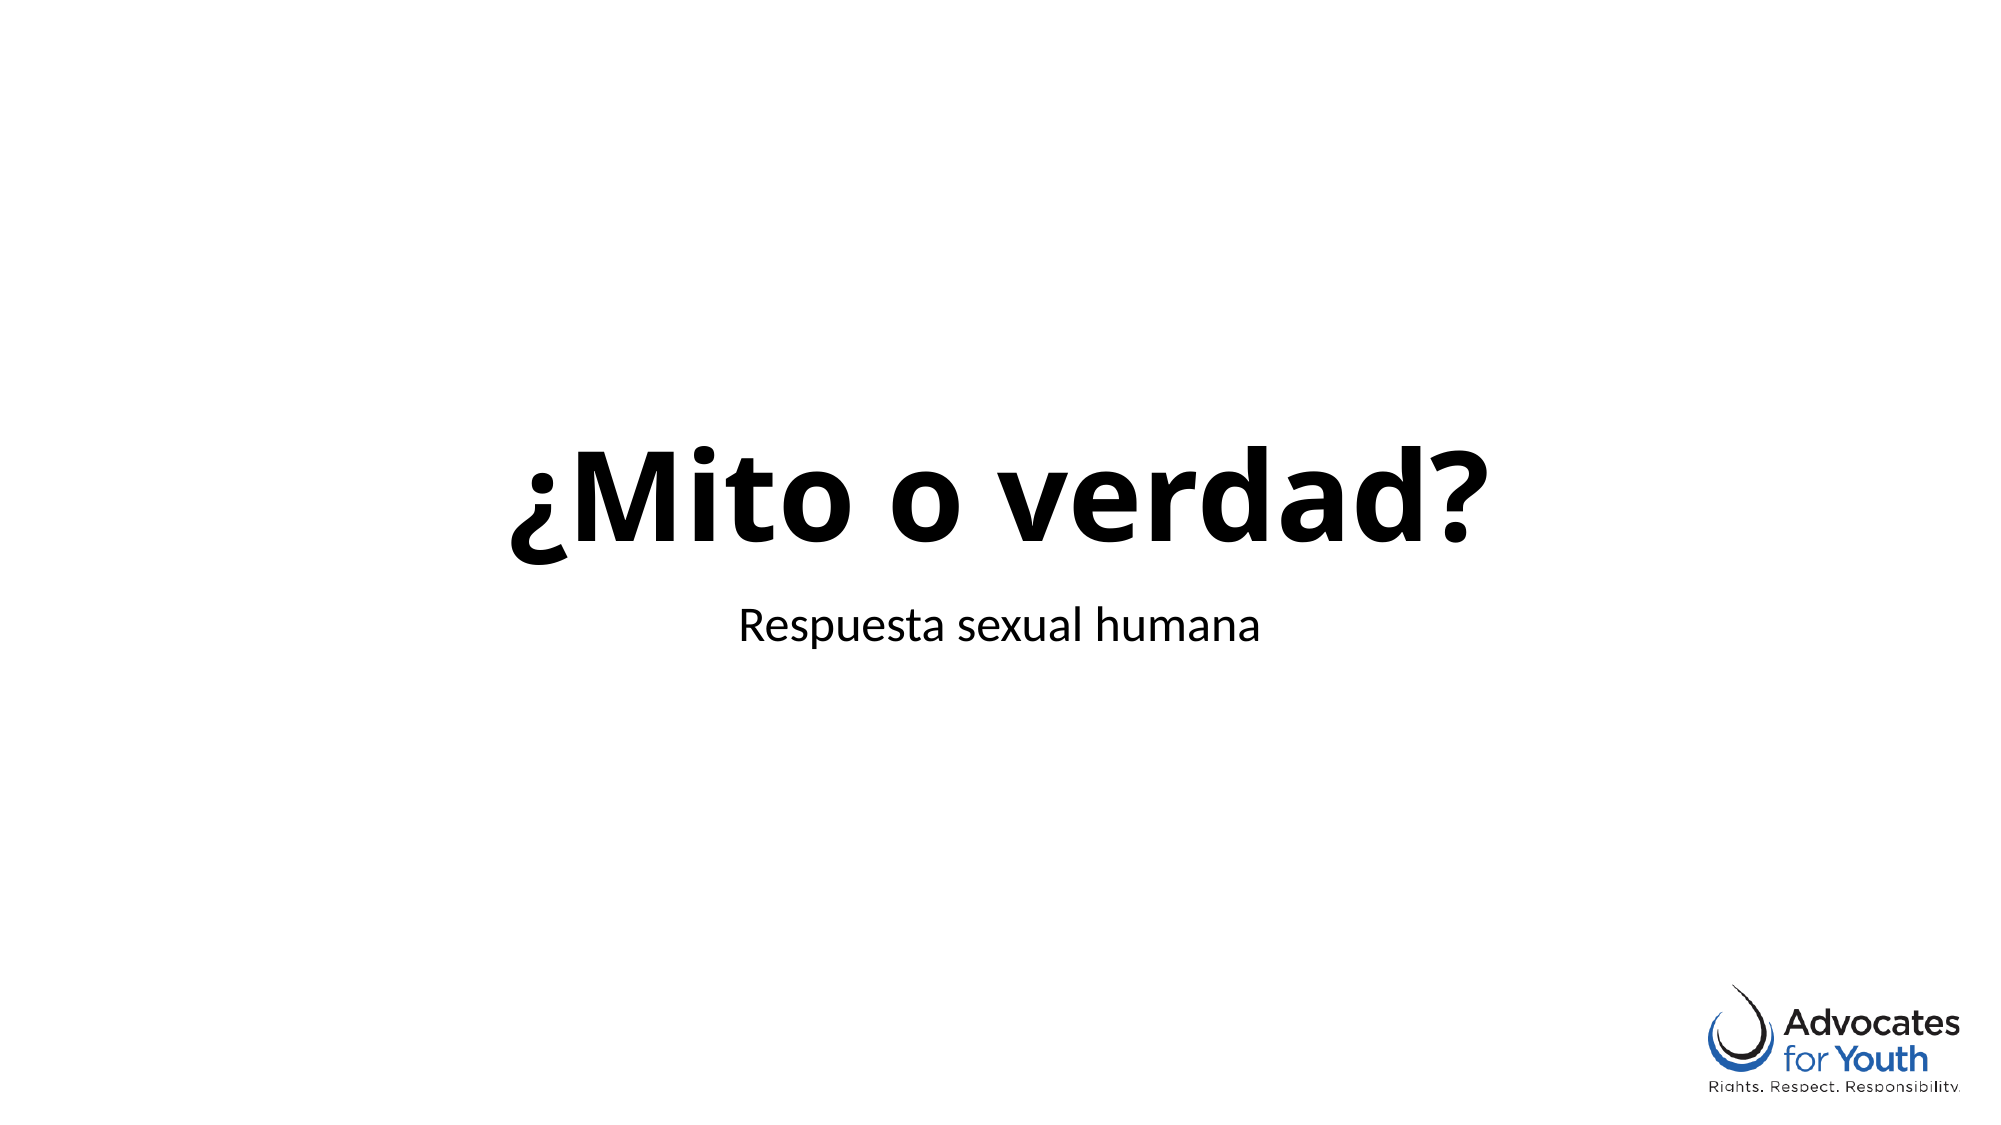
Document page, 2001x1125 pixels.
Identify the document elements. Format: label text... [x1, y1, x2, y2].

title ¿Mito o verdad? [249, 184, 1750, 576]
subtitle Respuesta sexual humana [249, 590, 1750, 863]
picture [1708, 984, 1960, 1092]
